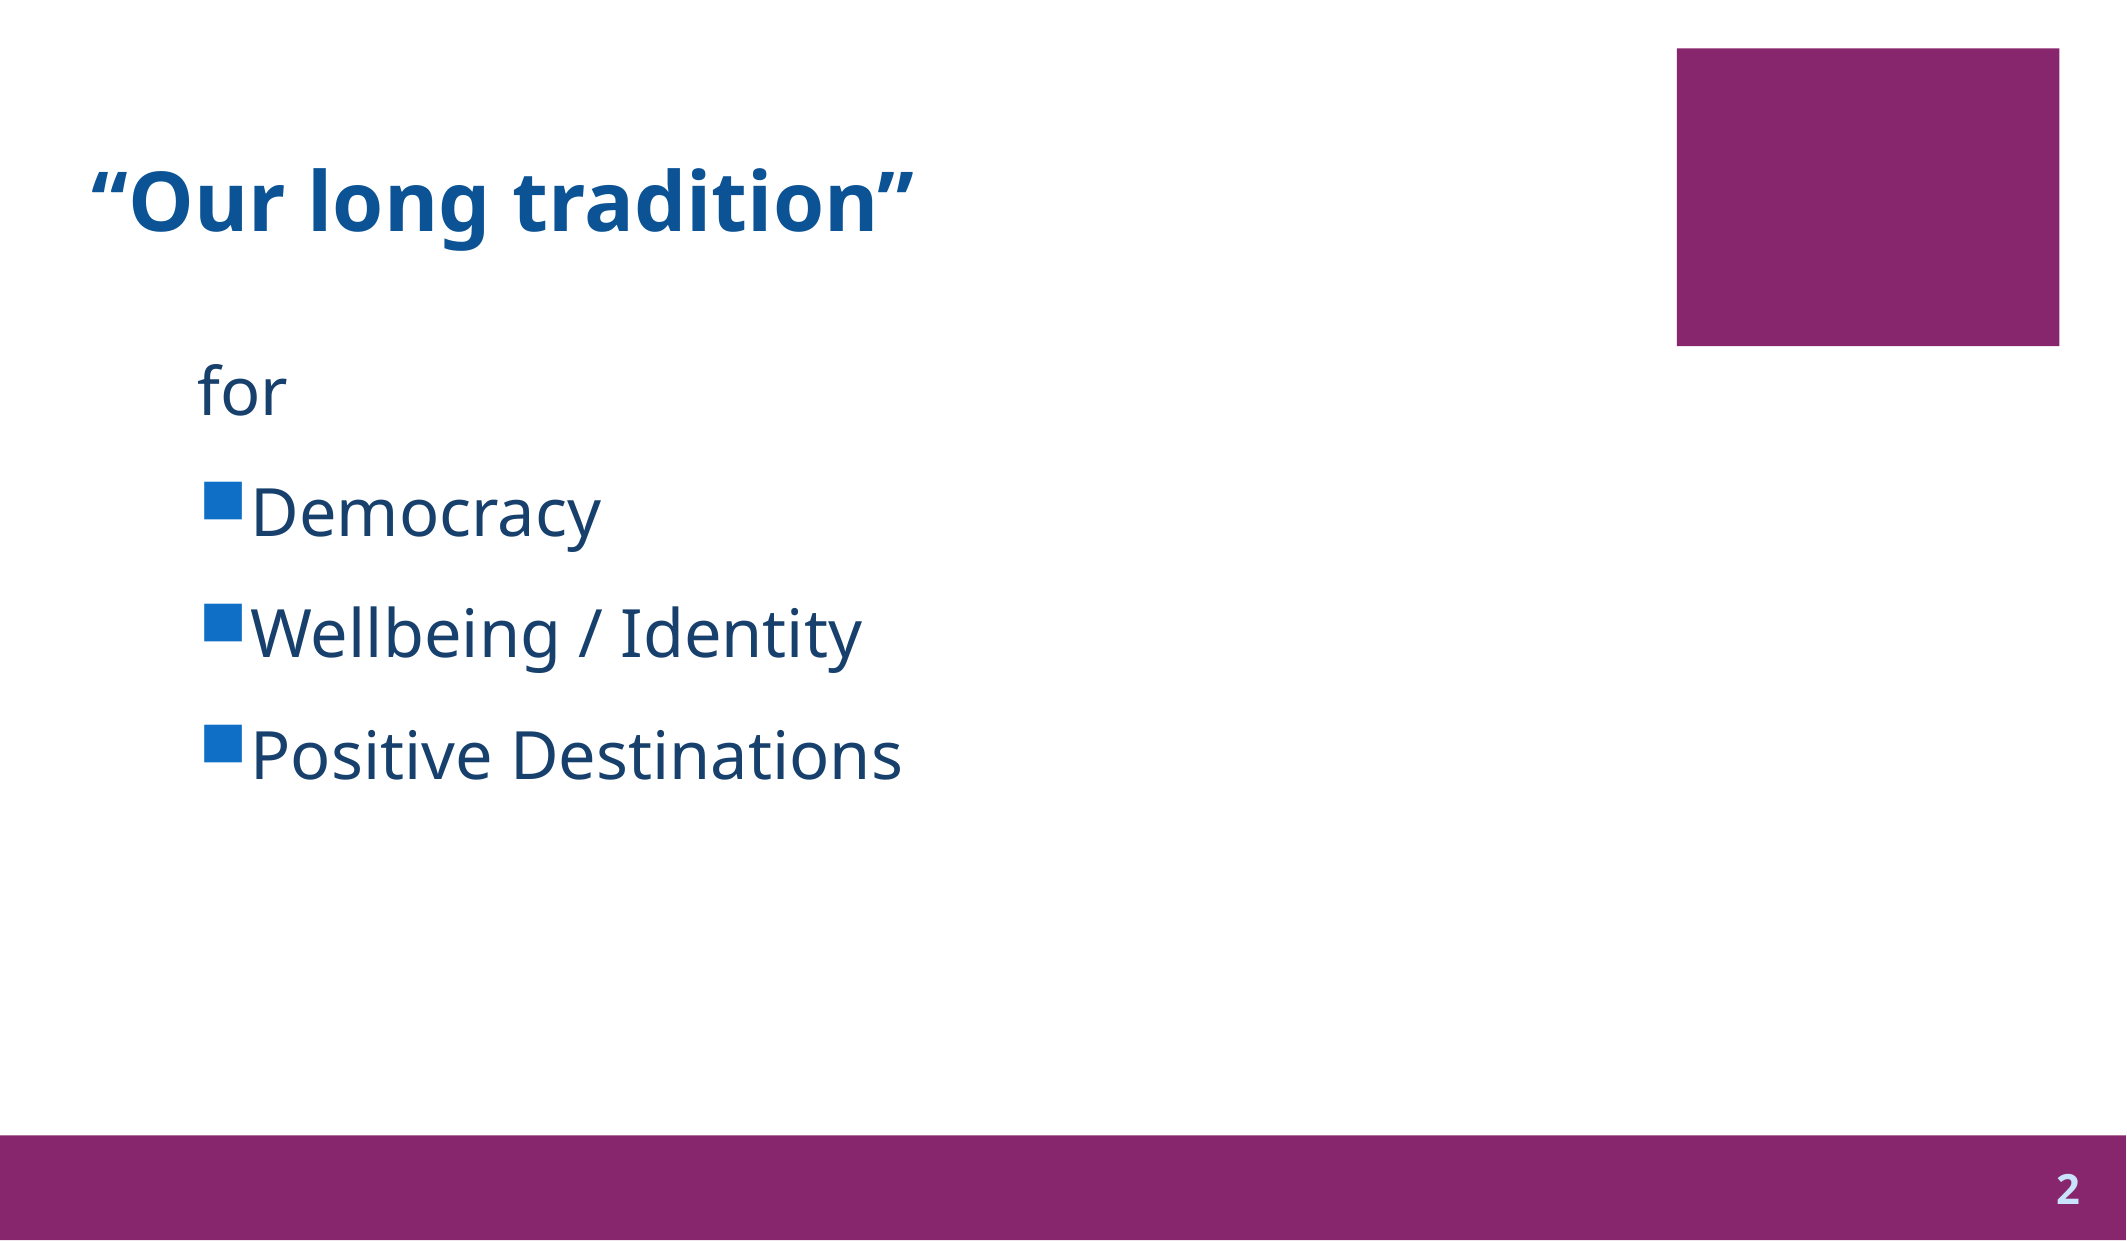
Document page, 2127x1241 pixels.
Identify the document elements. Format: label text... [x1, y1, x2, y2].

title “Our long tradition” [76, 48, 1591, 256]
slide_number 2 [1616, 1154, 2096, 1221]
footer [0, 1135, 2126, 1241]
list for Democracy Wellbeing / Identity Positive Destinations [182, 341, 1617, 1050]
